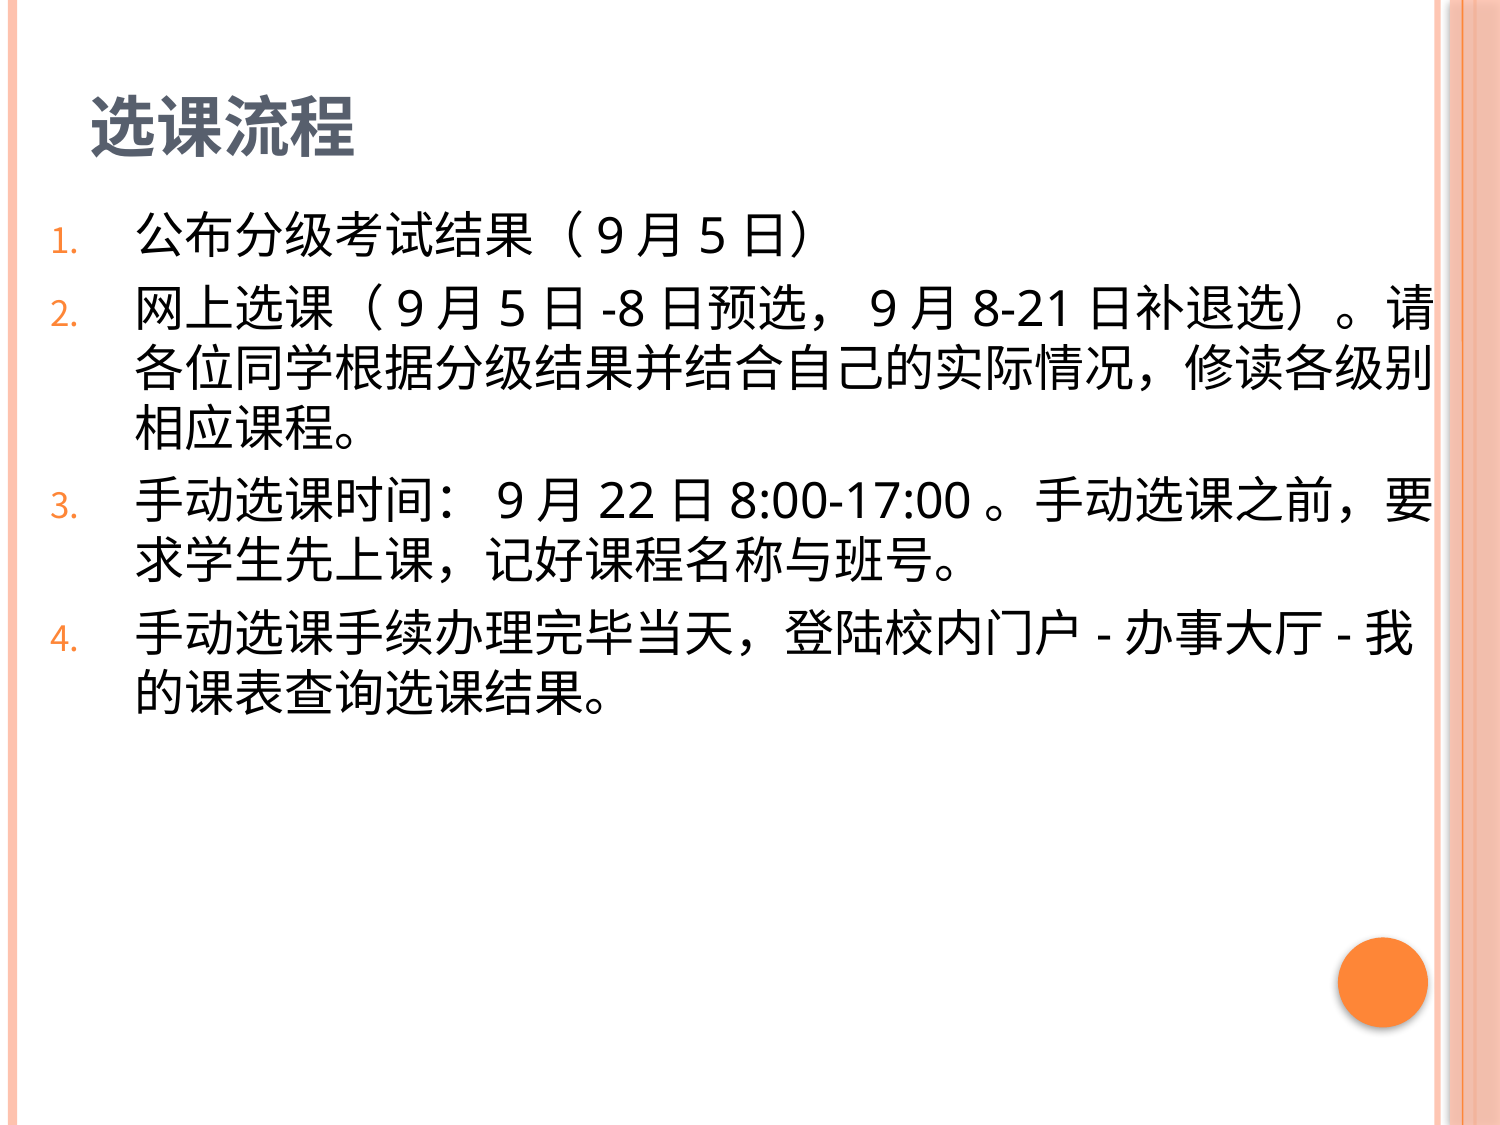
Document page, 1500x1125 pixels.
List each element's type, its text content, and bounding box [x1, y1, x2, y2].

list 公布分级考试结果（9月5日） 网上选课（9月5日-8日预选，9月8-21日补退选）。请各位同学根据分级结果并结合自己的实际情况，修读各级别相应课程。 手动选课时间：9月22日8:00-17:00。手动选课之前，要求学生先上课，记好课程名称与班号。 手动选课手续办理完毕当天，登陆校内门户-办事大厅-我的课表查询选课结果。 [35, 196, 1465, 1020]
title 选课流程 [75, 45, 1300, 173]
